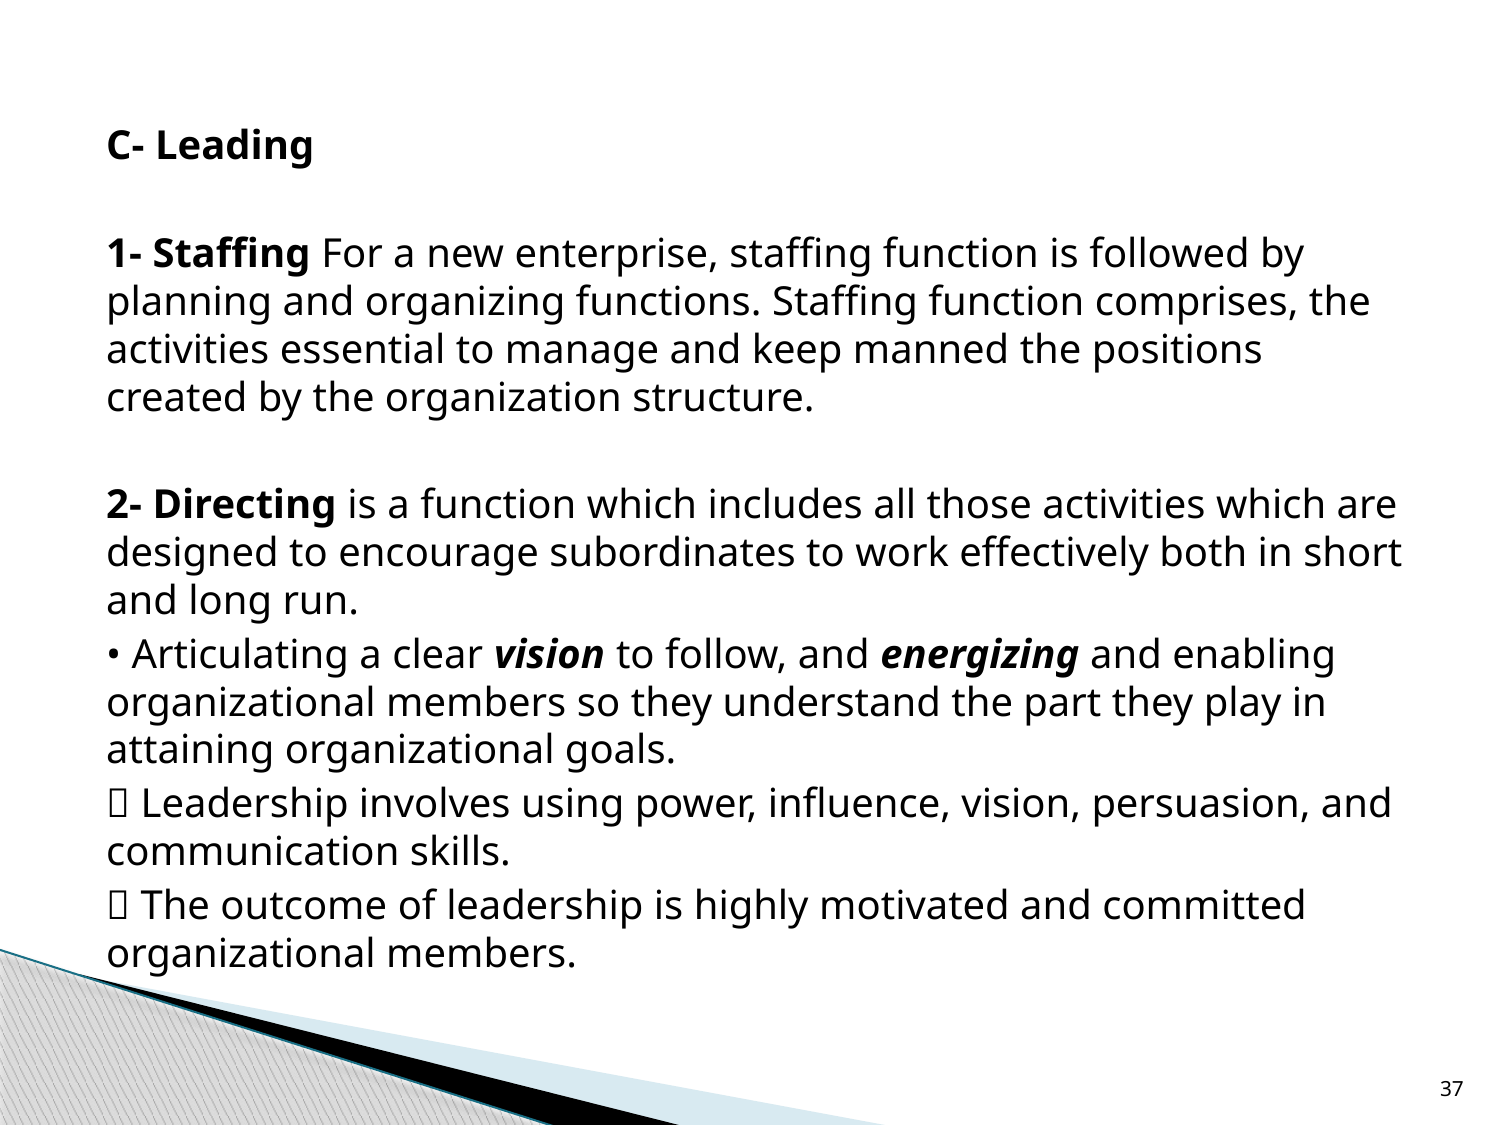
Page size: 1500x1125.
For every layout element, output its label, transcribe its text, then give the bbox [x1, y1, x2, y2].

list C- Leading 1- Staffing For a new enterprise, staffing function is followed by planning and organizing functions. Staffing function comprises, the activities essential to manage and keep manned the positions created by the organization structure. 2- Directing is a function which includes all those activities which are designed to encourage subordinates to work effectively both in short and long run. • Articulating a clear vision to follow, and energizing and enabling organizational members so they understand the part they play in attaining organizational goals.  Leadership involves using power, influence, vision, persuasion, and communication skills.  The outcome of leadership is highly motivated and committed organizational members. [75, 112, 1425, 986]
slide_number 37 [1418, 1051, 1479, 1112]
